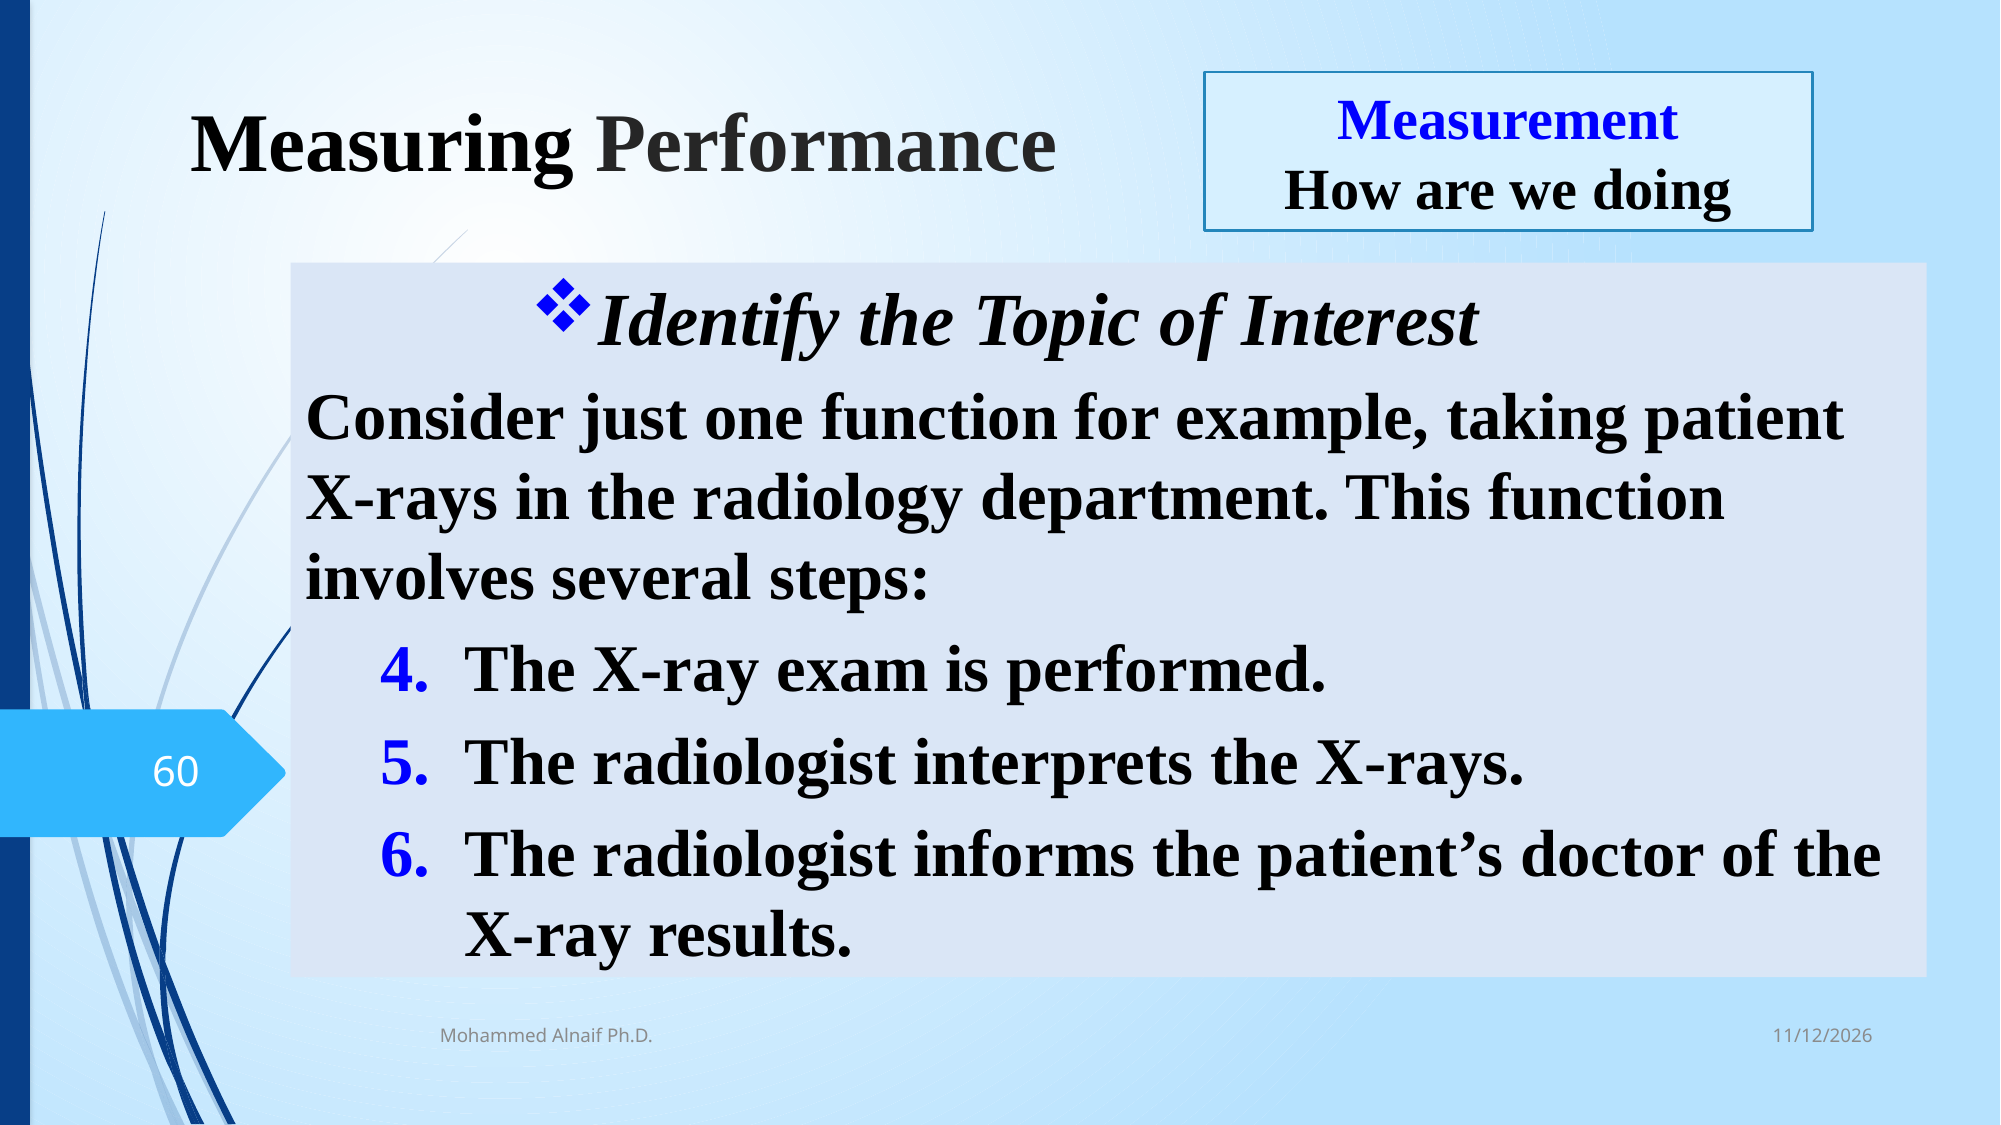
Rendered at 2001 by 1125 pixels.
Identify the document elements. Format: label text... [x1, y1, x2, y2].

slide_number 60 [87, 743, 216, 803]
title Measuring Performance [175, 42, 1122, 196]
text_box Identify the Topic of Interest Consider just one function for example, taking patient X-rays in the radiology department. This function involves several steps: The X-ray exam is performed. The radiologist interprets the X-rays. The radiologist informs the patient’s doctor of the X-ray results. [290, 262, 1927, 978]
text_box Measurement How are we doing [1203, 71, 1814, 232]
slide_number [1699, 1005, 1888, 1067]
subtitle [86, 196, 1961, 1103]
footer Mohammed Alnaif Ph.D. [424, 1006, 1675, 1067]
